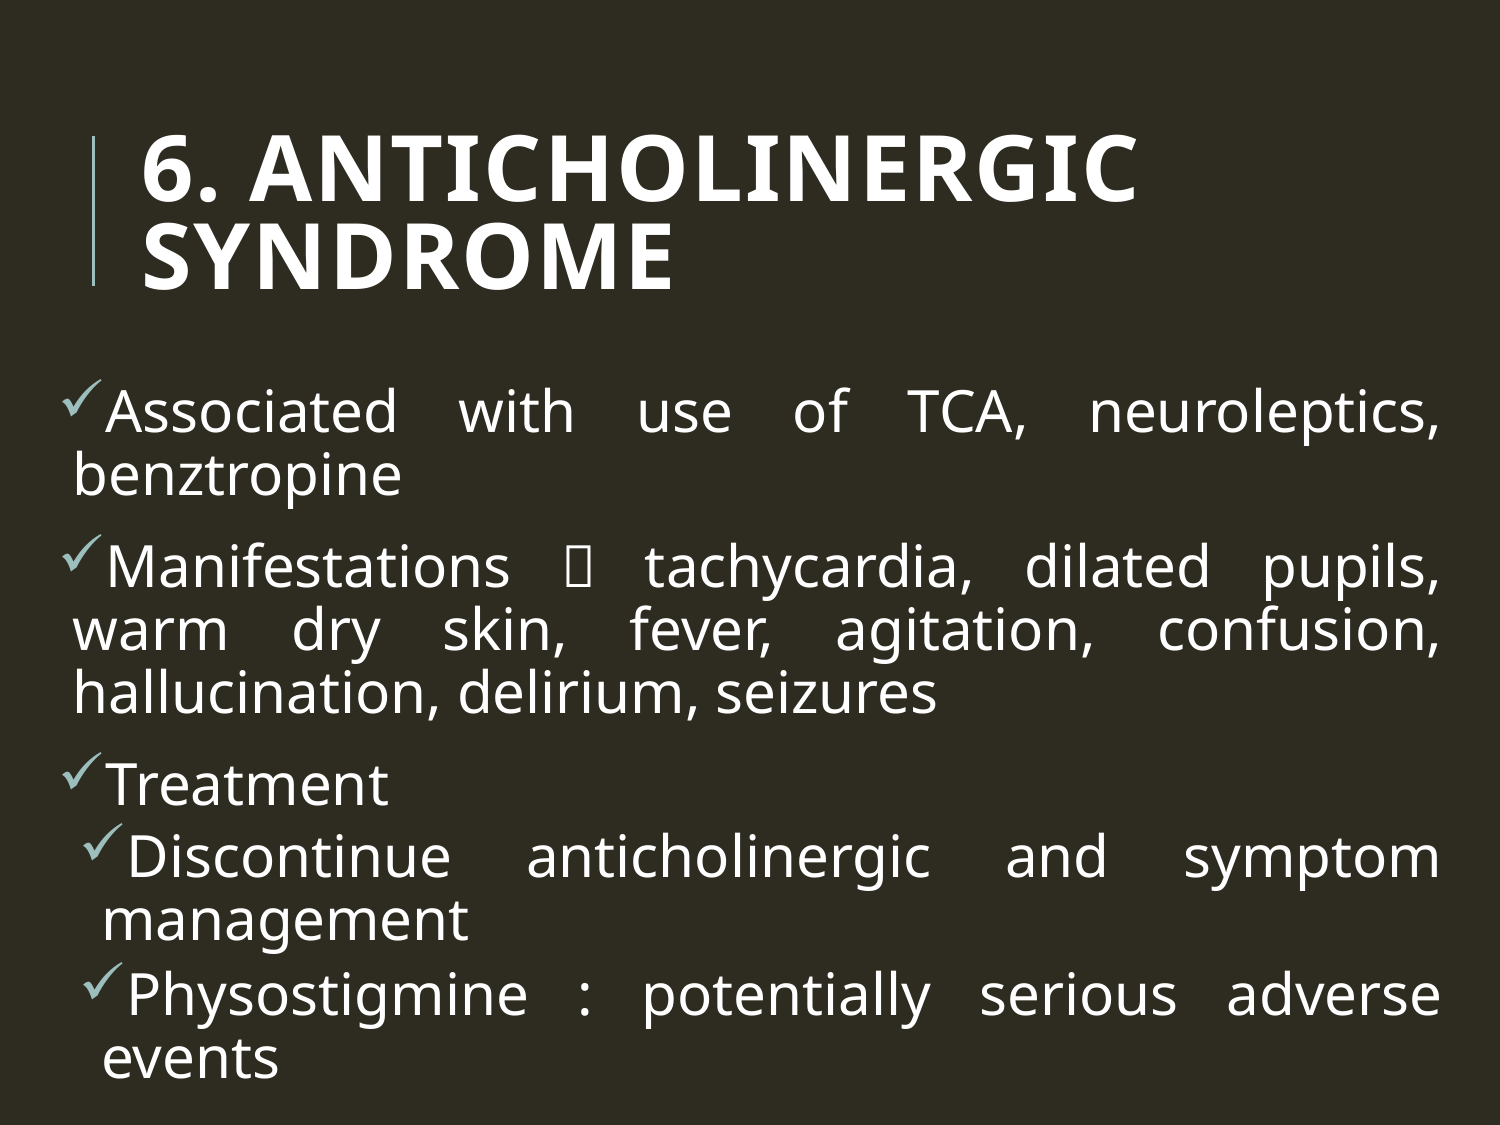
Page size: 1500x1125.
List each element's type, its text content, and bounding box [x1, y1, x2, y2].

title 6. Anticholinergic syndrome [126, 96, 1322, 342]
list Associated with use of TCA, neuroleptics, benztropine Manifestations  tachycardia, dilated pupils, warm dry skin, fever, agitation, confusion, hallucination, delirium, seizures Treatment Discontinue anticholinergic and symptom management Physostigmine : potentially serious adverse events [50, 375, 1450, 1035]
